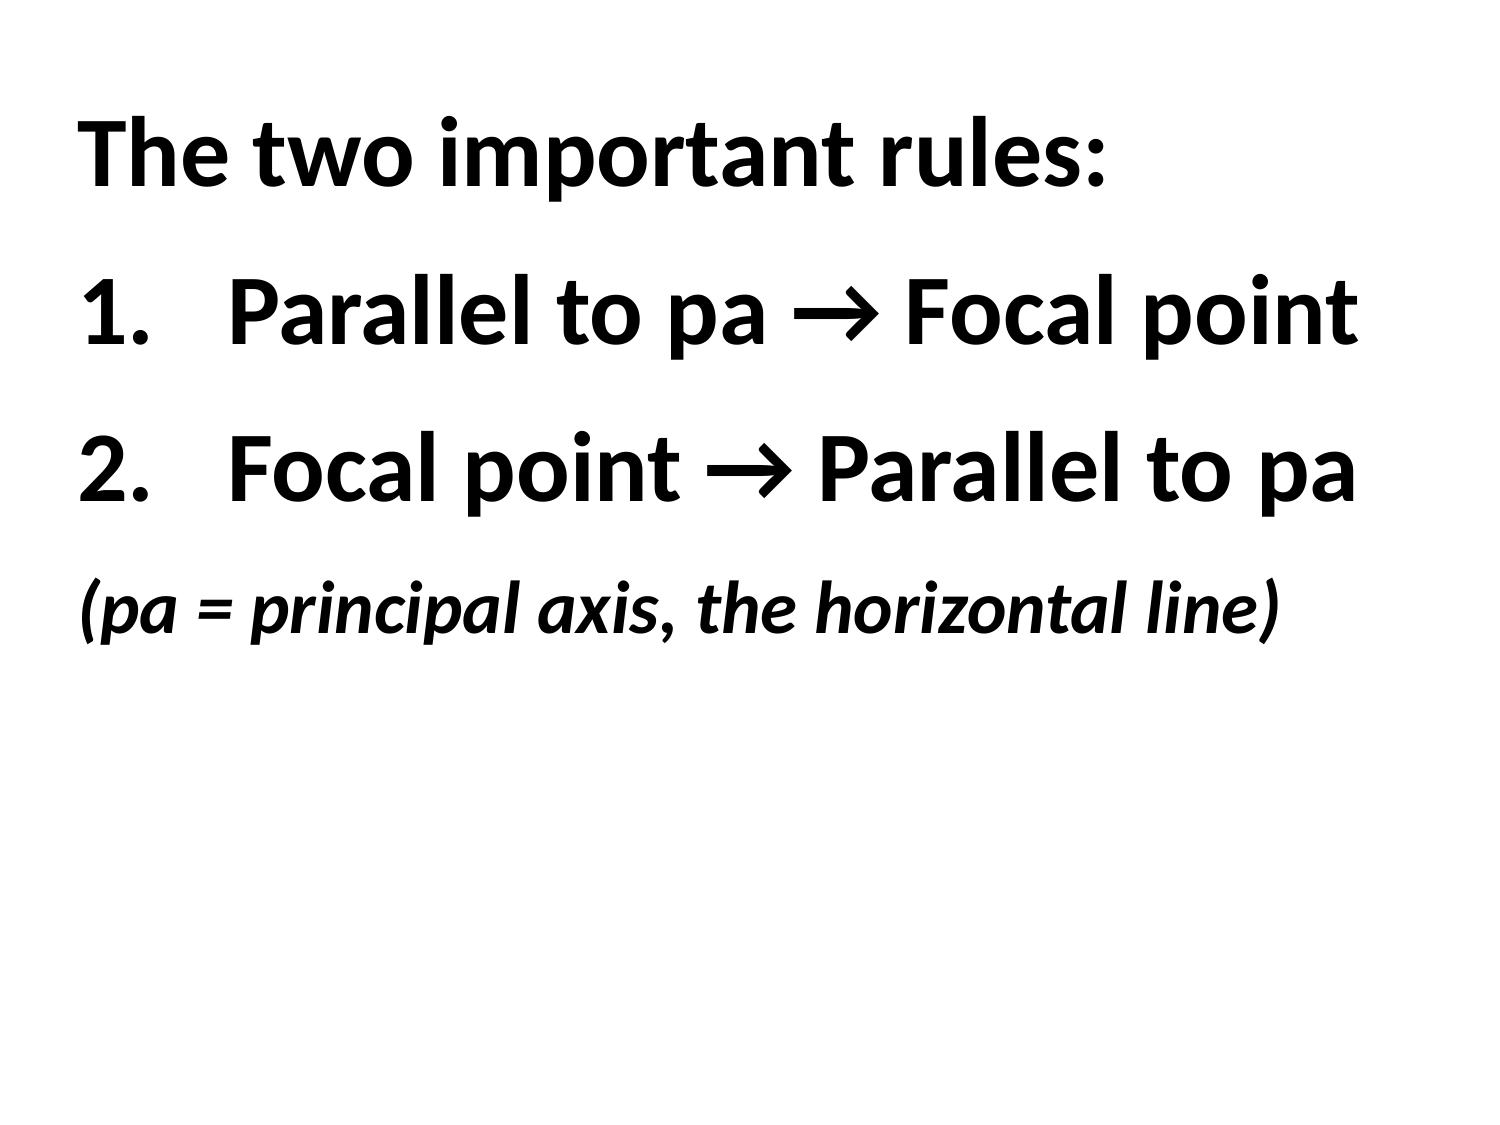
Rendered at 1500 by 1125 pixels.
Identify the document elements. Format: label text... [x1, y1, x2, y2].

text_box The two important rules: Parallel to pa → Focal point Focal point → Parallel to pa (pa = principal axis, the horizontal line) [62, 79, 1400, 657]
